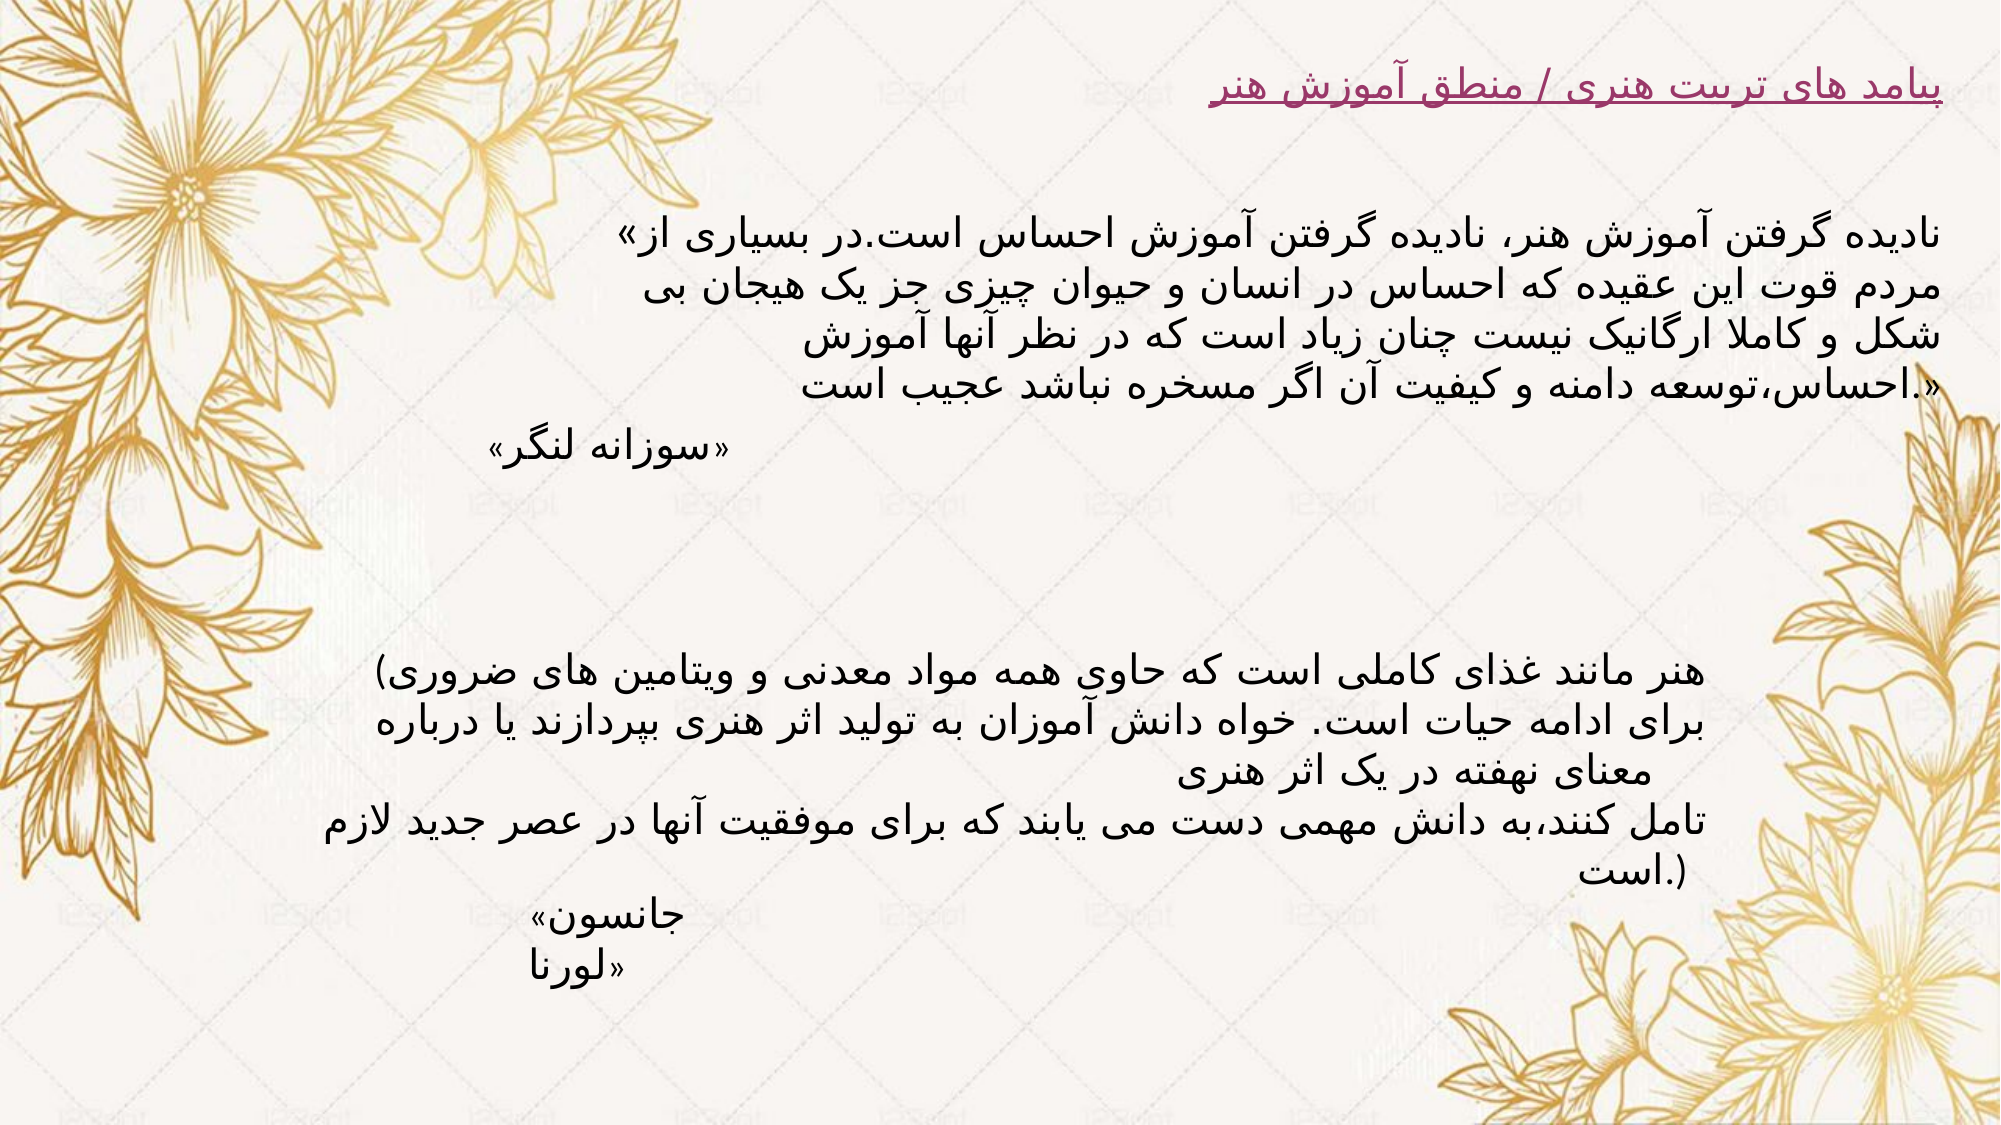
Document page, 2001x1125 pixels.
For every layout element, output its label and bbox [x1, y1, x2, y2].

list [0, 0, 2000, 1125]
